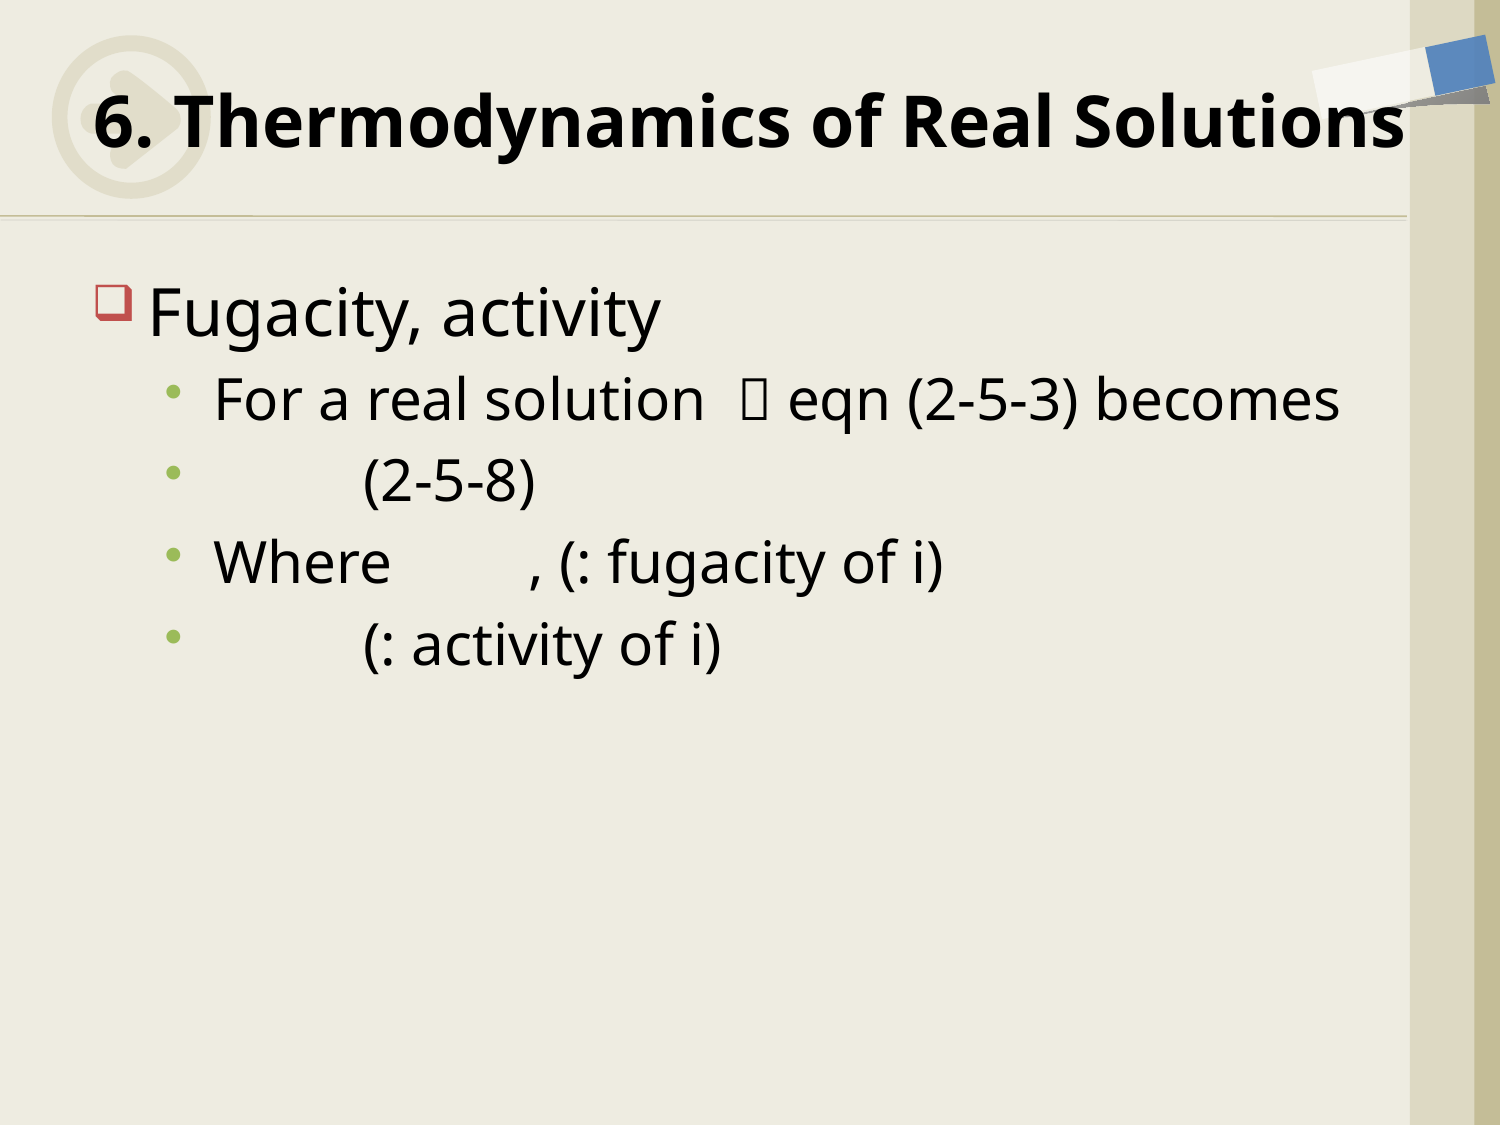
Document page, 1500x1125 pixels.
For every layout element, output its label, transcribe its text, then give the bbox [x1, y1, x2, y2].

title 6. Thermodynamics of Real Solutions [75, 24, 1425, 213]
